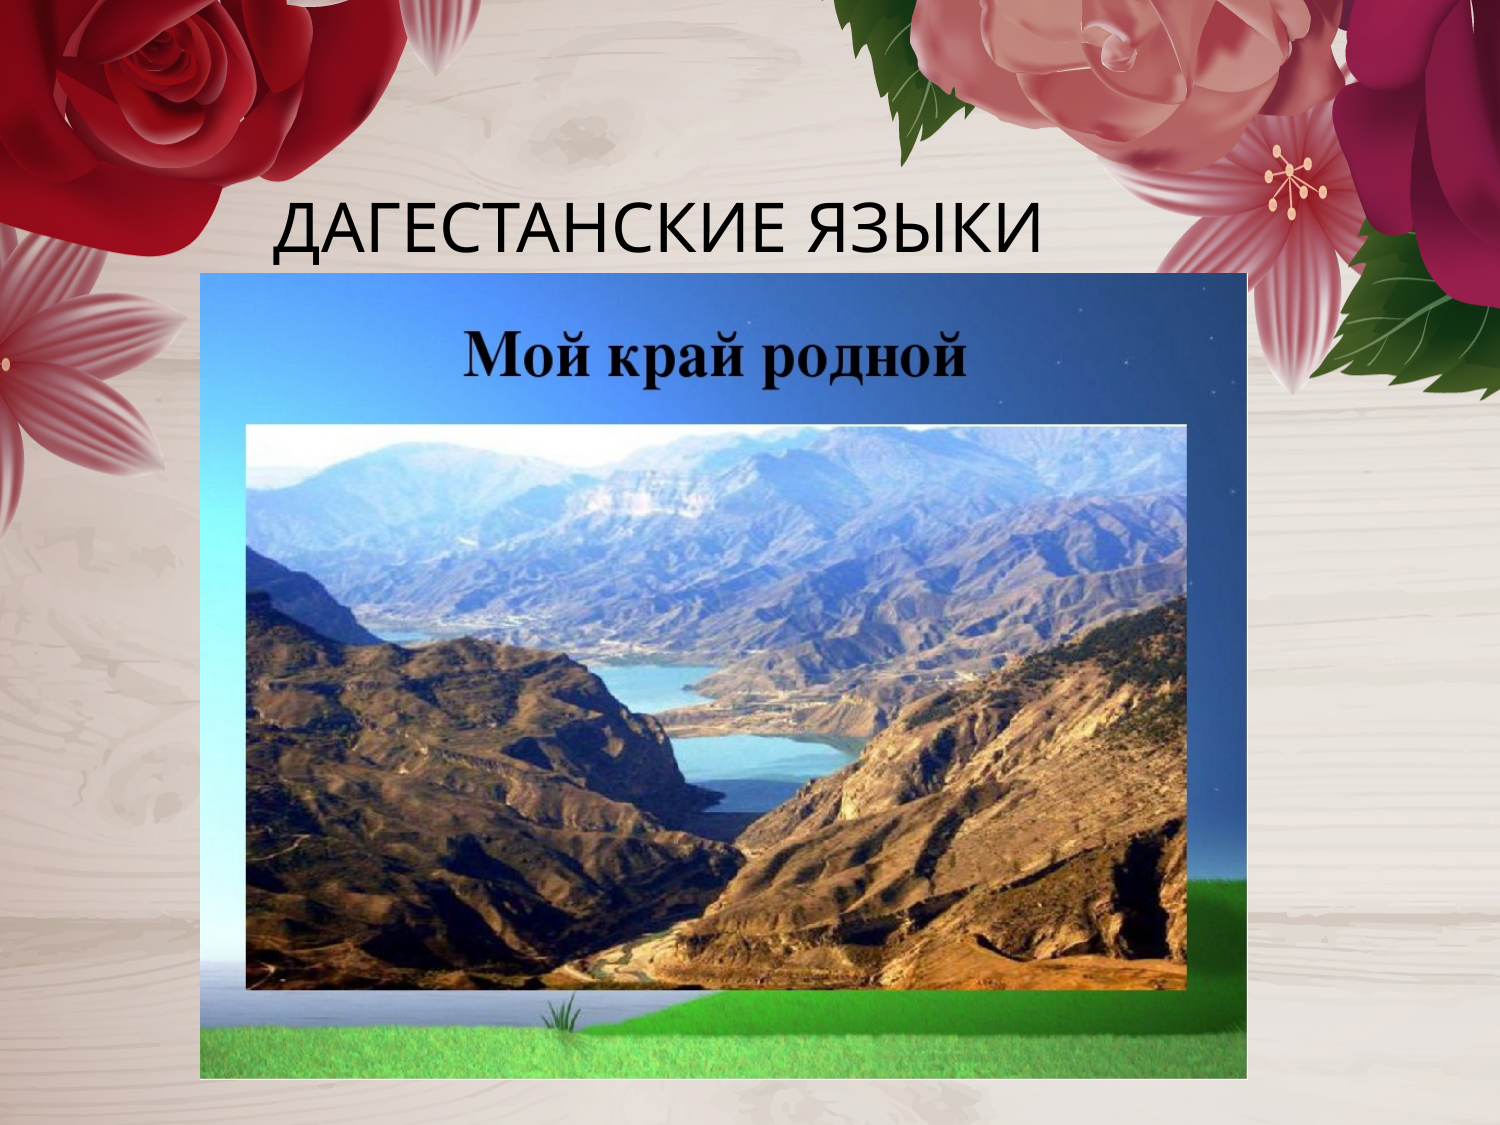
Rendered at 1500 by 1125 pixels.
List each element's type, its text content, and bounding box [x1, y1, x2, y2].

title ДАГЕСТАНСКИЕ ЯЗЫКИ [205, 184, 1397, 278]
picture [0, 0, 1500, 1125]
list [200, 273, 1248, 1080]
